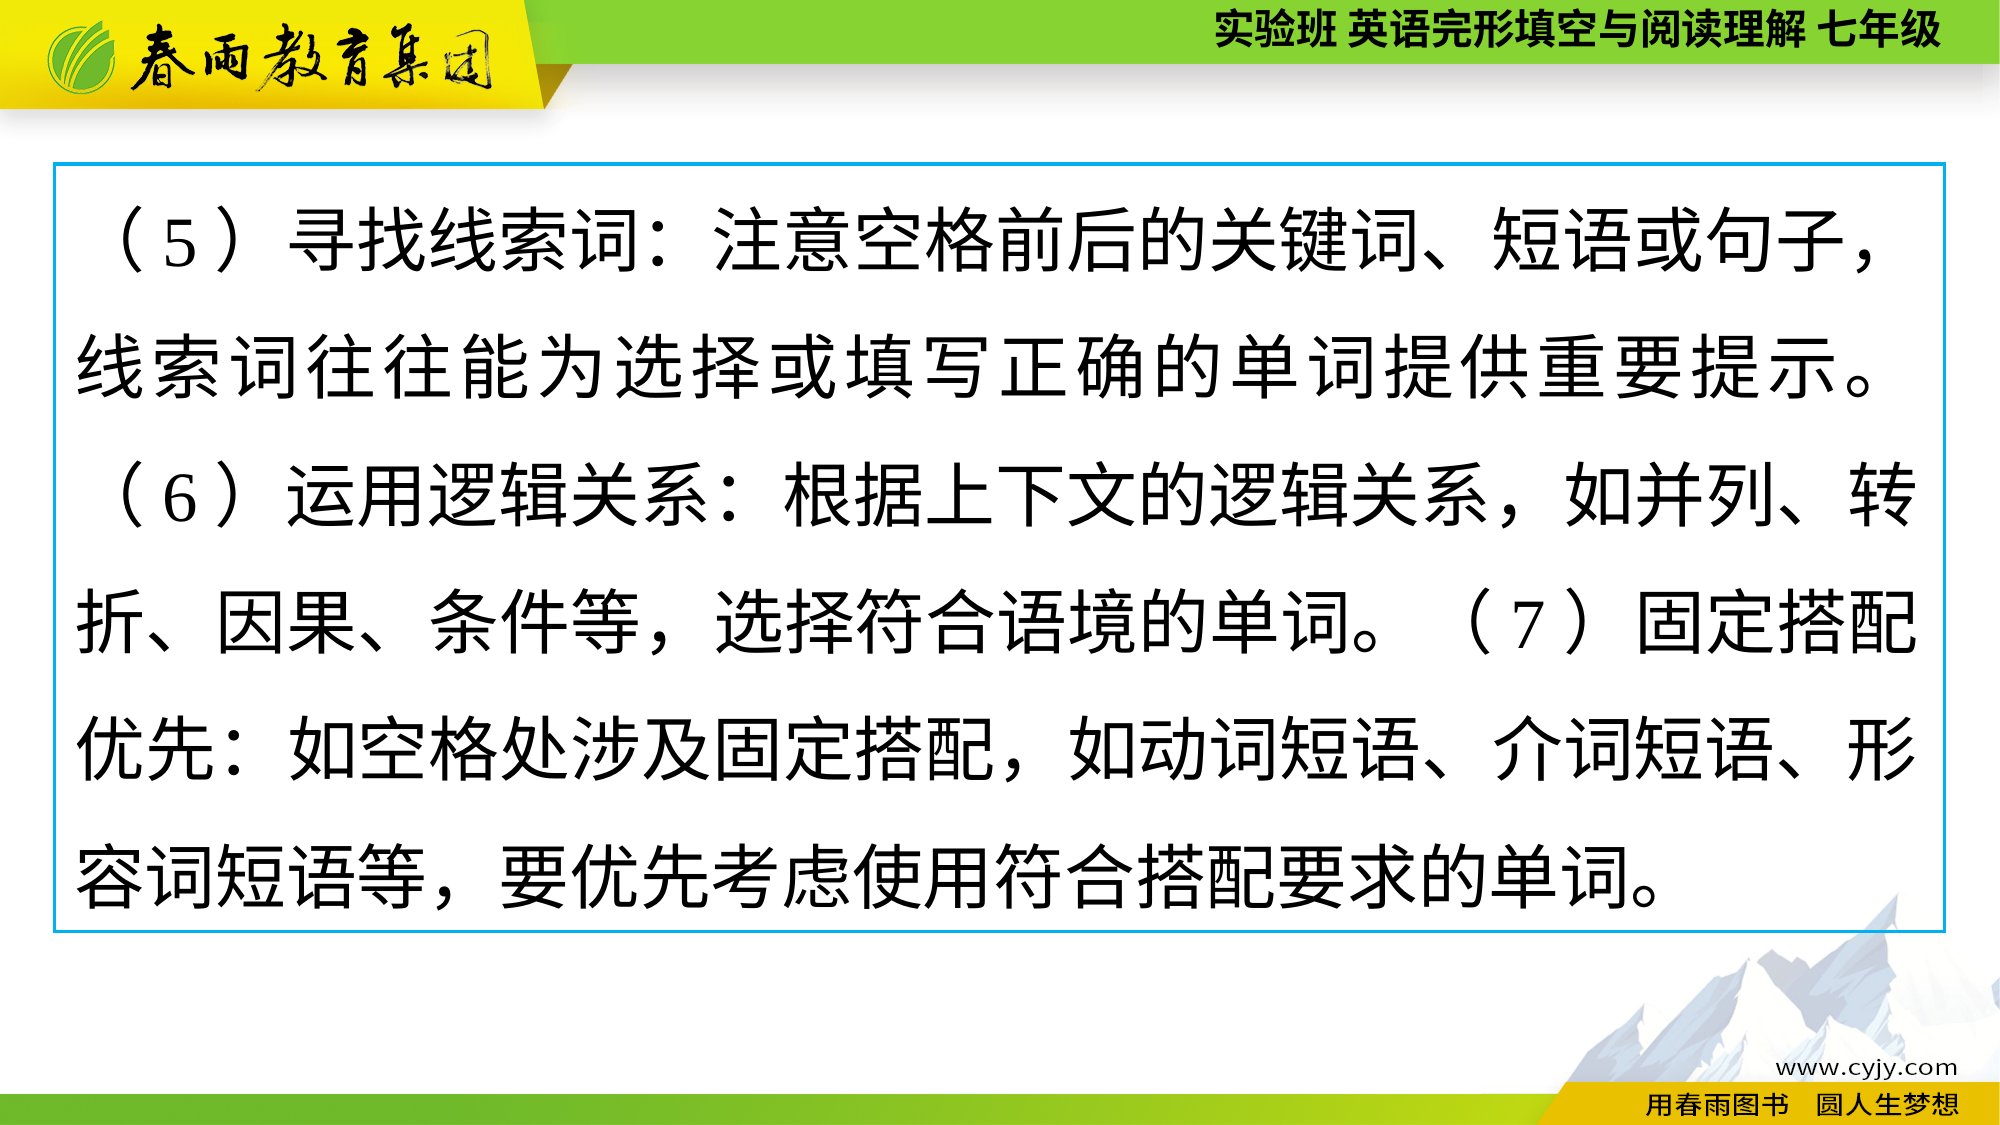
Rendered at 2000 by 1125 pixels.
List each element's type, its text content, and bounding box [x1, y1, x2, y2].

text_box （5）寻找线索词：注意空格前后的关键词、短语或句子，线索词往往能为选择或填写正确的单词提供重要提示。（6）运用逻辑关系：根据上下文的逻辑关系，如并列、转折、因果、条件等，选择符合语境的单词。（7）固定搭配优先：如空格处涉及固定搭配，如动词短语、介词短语、形容词短语等，要优先考虑使用符合搭配要求的单词。 [59, 145, 1933, 925]
text_box [54, 163, 1945, 932]
picture [0, 0, 2000, 1125]
